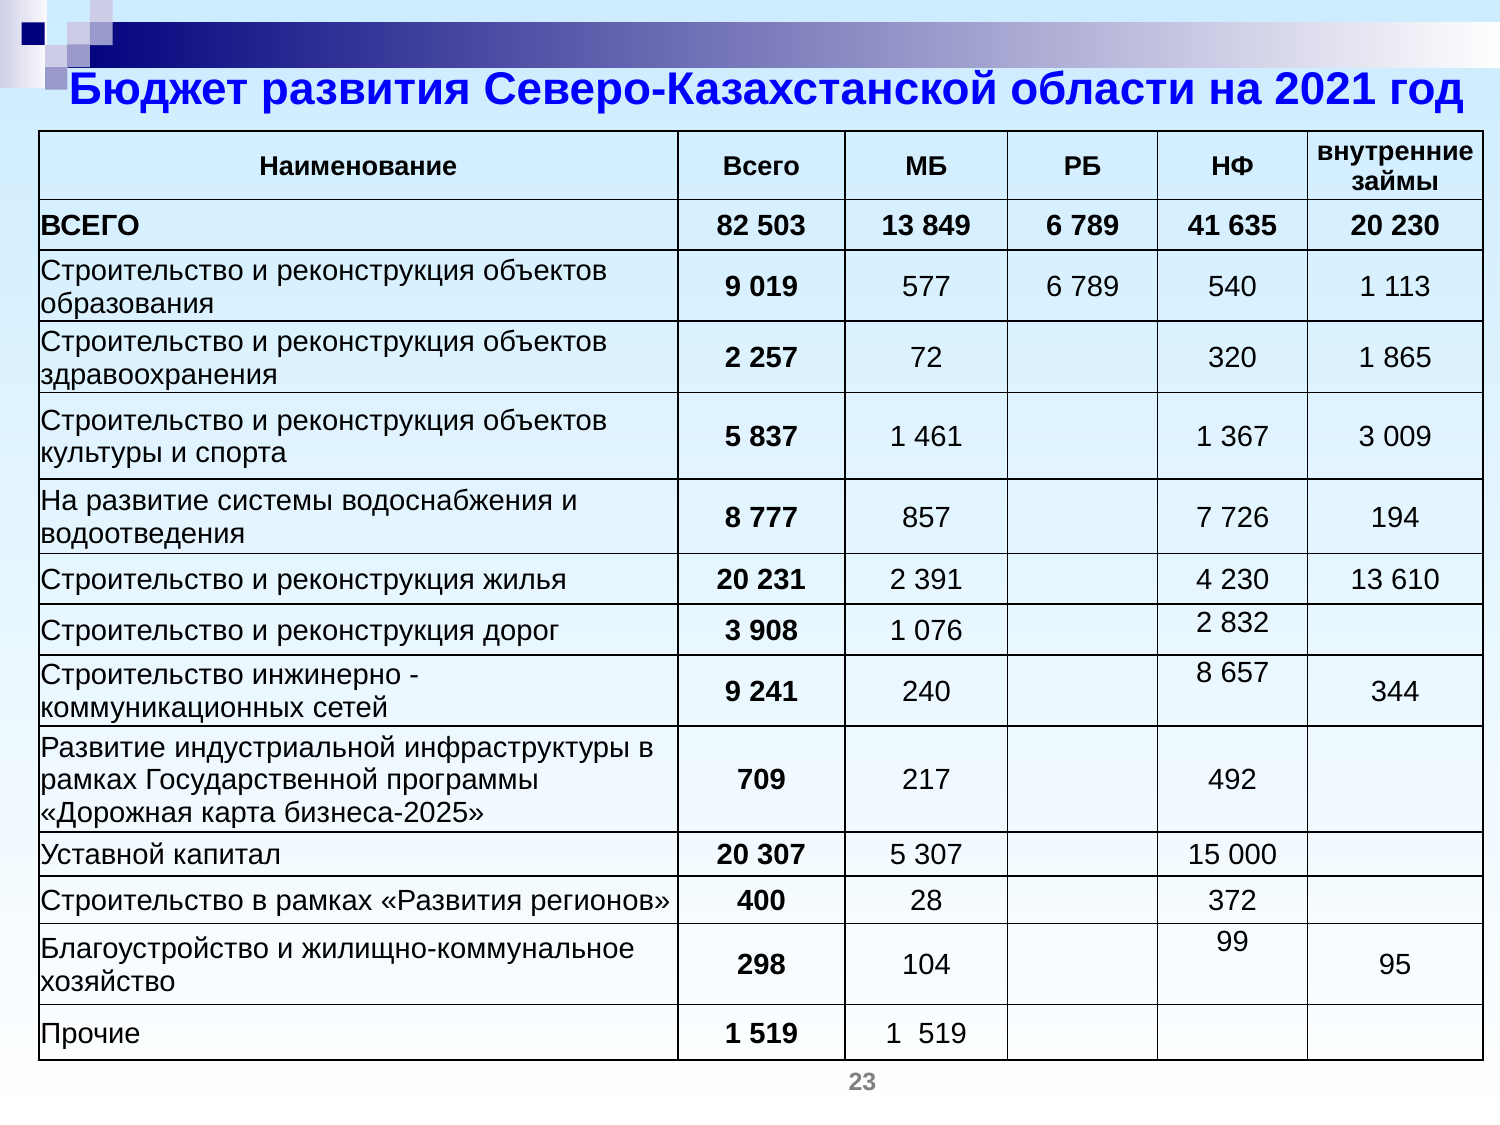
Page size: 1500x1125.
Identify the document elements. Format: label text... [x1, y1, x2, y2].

table_cell 1 865 [1308, 322, 1482, 392]
table_cell [1308, 605, 1482, 654]
title Бюджет развития Северо-Казахстанской области на 2021 год [33, 42, 1500, 131]
table_cell Строительство в рамках «Развития регионов» [40, 877, 677, 923]
table_cell 240 [846, 656, 1007, 725]
table_cell 1 519 [679, 1005, 844, 1059]
table_cell 28 [846, 877, 1007, 923]
table_header Наименование [40, 132, 677, 199]
table_cell 20 230 [1308, 200, 1482, 249]
table_cell 4 230 [1158, 554, 1307, 603]
table_cell 194 [1308, 480, 1482, 553]
table_cell 6 789 [1008, 200, 1157, 249]
table_cell 99 [1158, 924, 1307, 1004]
table_cell 13 849 [846, 200, 1007, 249]
table_cell 3 009 [1308, 393, 1482, 478]
table_cell Прочие [40, 1005, 677, 1059]
table_cell 9 241 [679, 656, 844, 725]
table_cell [1158, 1005, 1307, 1059]
table_cell 492 [1158, 727, 1307, 831]
table_cell 400 [679, 877, 844, 923]
table_cell 1 076 [846, 605, 1007, 654]
table_cell 217 [846, 727, 1007, 831]
table_cell 7 726 [1158, 480, 1307, 553]
table_cell 8 777 [679, 480, 844, 553]
table_cell Строительство и реконструкция объектов образования [40, 251, 677, 320]
table_cell 20 307 [679, 833, 844, 875]
table_header внутренние займы [1308, 132, 1482, 199]
table_cell ВСЕГО [40, 200, 677, 249]
table_cell Строительство инжинерно -коммуникационных сетей [40, 656, 677, 725]
table_cell 1 113 [1308, 251, 1482, 320]
table_cell 72 [846, 322, 1007, 392]
table_cell 3 908 [679, 605, 844, 654]
table_cell [1308, 877, 1482, 923]
table_cell [1308, 727, 1482, 831]
table_cell 8 657 [1158, 656, 1307, 725]
table_cell Развитие индустриальной инфраструктуры в рамках Государственной программы «Дорожная карта бизнеса-2025» [40, 727, 677, 831]
table_cell 709 [679, 727, 844, 831]
table_cell [1008, 924, 1157, 1004]
table_cell [1008, 393, 1157, 478]
table_cell 6 789 [1008, 251, 1157, 320]
table_cell 344 [1308, 656, 1482, 725]
table_cell 104 [846, 924, 1007, 1004]
table_cell 540 [1158, 251, 1307, 320]
table_cell 1 519 [846, 1005, 1007, 1059]
table_cell [1008, 833, 1157, 875]
table_cell Уставной капитал [40, 833, 677, 875]
table_cell 2 832 [1158, 605, 1307, 654]
table_cell Строительство и реконструкция жилья [40, 554, 677, 603]
table_cell 5 837 [679, 393, 844, 478]
table_cell Строительство и реконструкция объектов здравоохранения [40, 322, 677, 392]
table_header МБ [846, 132, 1007, 199]
table_cell 857 [846, 480, 1007, 553]
table_cell 298 [679, 924, 844, 1004]
table_cell 82 503 [679, 200, 844, 249]
table_cell [1308, 833, 1482, 875]
table_header НФ [1158, 132, 1307, 199]
table_cell [1008, 322, 1157, 392]
table_cell 577 [846, 251, 1007, 320]
table_cell [1008, 605, 1157, 654]
table_cell На развитие системы водоснабжения и водоотведения [40, 480, 677, 553]
table_header РБ [1008, 132, 1157, 199]
table_cell 372 [1158, 877, 1307, 923]
table_cell 95 [1308, 924, 1482, 1004]
table_cell [1008, 554, 1157, 603]
table_cell Строительство и реконструкция объектов культуры и спорта [40, 393, 677, 478]
table_cell 15 000 [1158, 833, 1307, 875]
table_cell 13 610 [1308, 554, 1482, 603]
table_cell Благоустройство и жилищно-коммунальное хозяйство [40, 924, 677, 1004]
table_cell 1 367 [1158, 393, 1307, 478]
table_cell 1 461 [846, 393, 1007, 478]
table_cell 320 [1158, 322, 1307, 392]
table_cell 20 231 [679, 554, 844, 603]
table_cell [1008, 727, 1157, 831]
table_cell 5 307 [846, 833, 1007, 875]
table_cell [1008, 480, 1157, 553]
table_cell 2 391 [846, 554, 1007, 603]
table_cell [1008, 656, 1157, 725]
table_cell [1308, 1005, 1482, 1059]
table_cell 9 019 [679, 251, 844, 320]
text_box [1237, 86, 1444, 139]
table_cell 41 635 [1158, 200, 1307, 249]
table_cell [1008, 1005, 1157, 1059]
text_box 23 [712, 1062, 1013, 1099]
table_cell 2 257 [679, 322, 844, 392]
table_cell Строительство и реконструкция дорог [40, 605, 677, 654]
table_header Всего [679, 132, 844, 199]
table_cell [1008, 877, 1157, 923]
